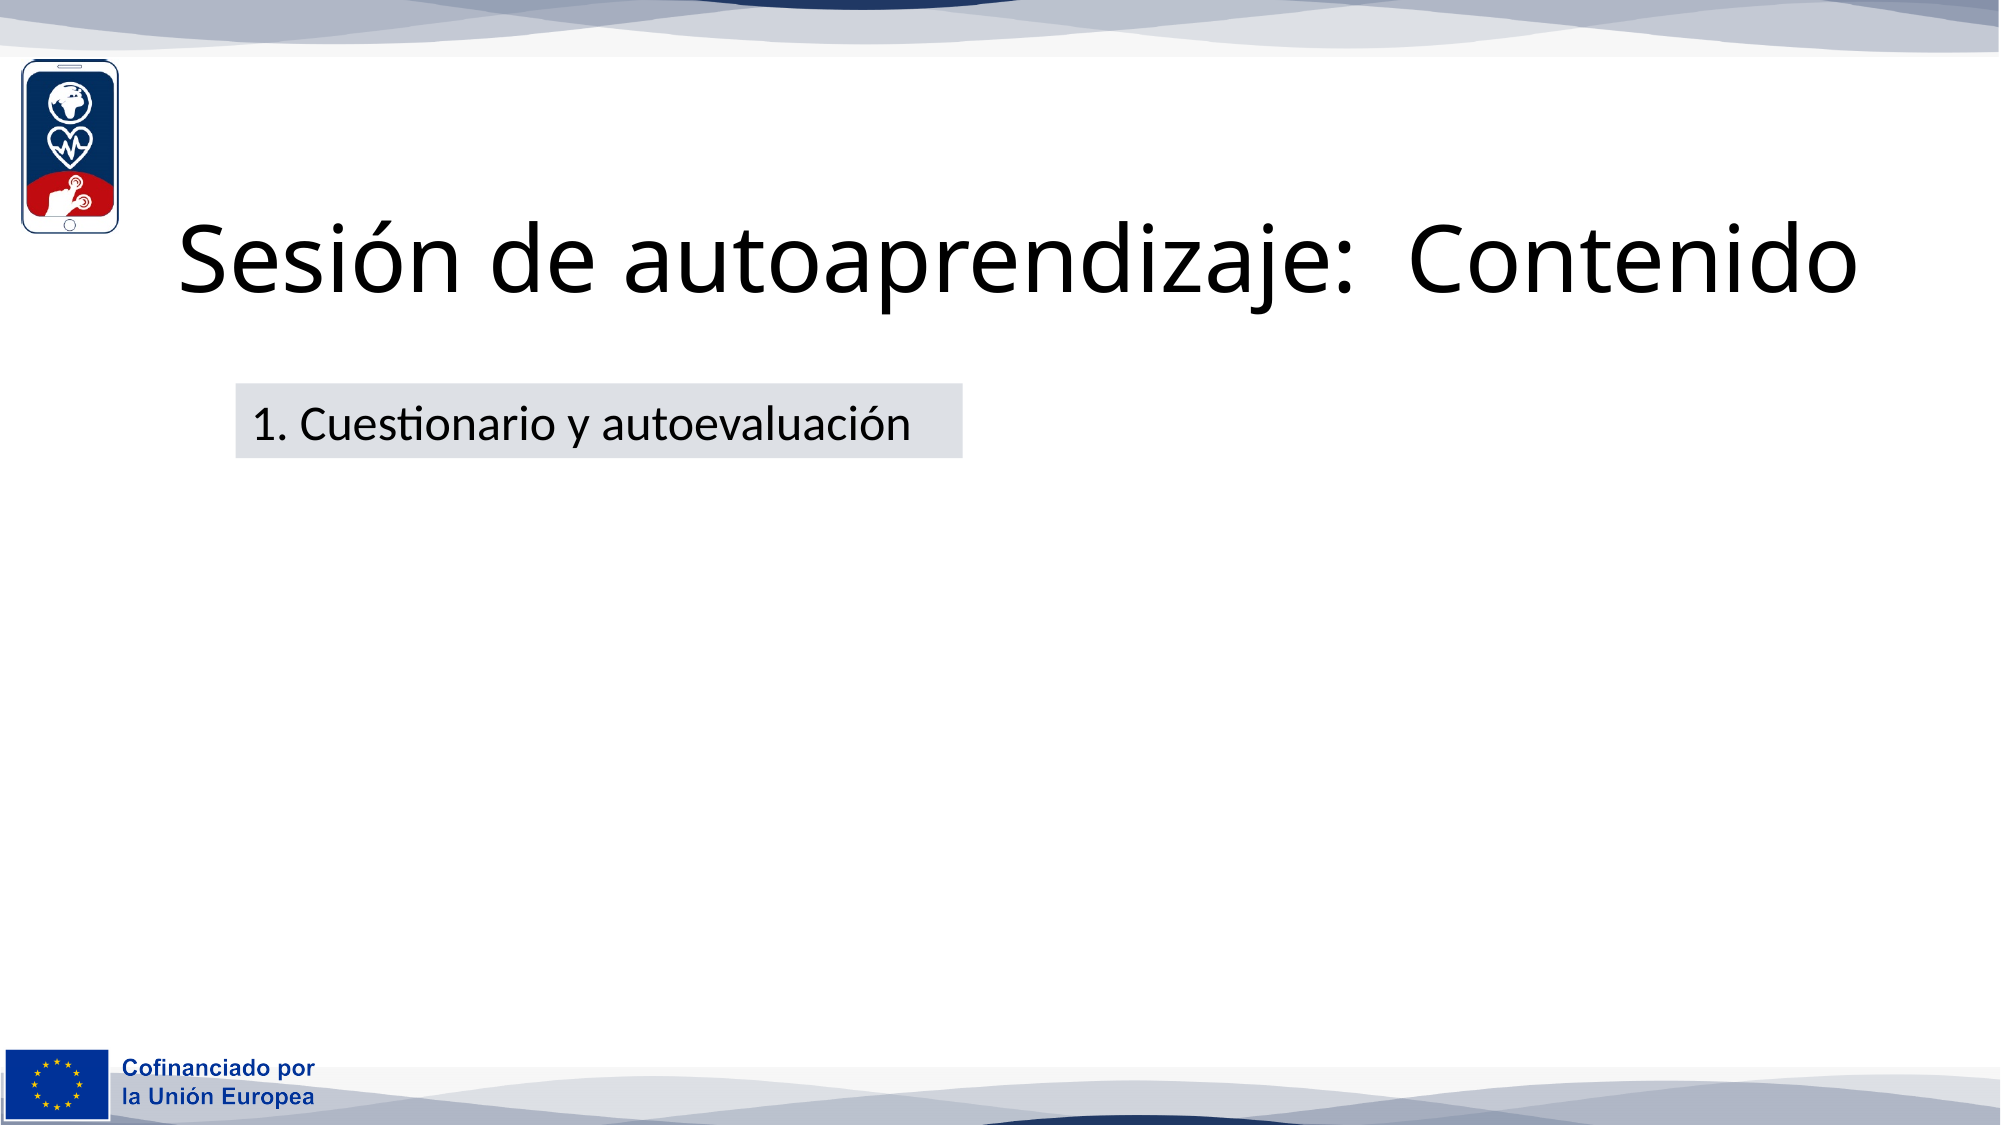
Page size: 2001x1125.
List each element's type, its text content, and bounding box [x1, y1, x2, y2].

picture [1, 0, 1998, 57]
text_box 1. Cuestionario y autoevaluación [235, 383, 963, 459]
picture [0, 1044, 2001, 1125]
picture [21, 59, 119, 234]
title Sesión de autoaprendizaje: Contenido [157, 102, 1883, 321]
